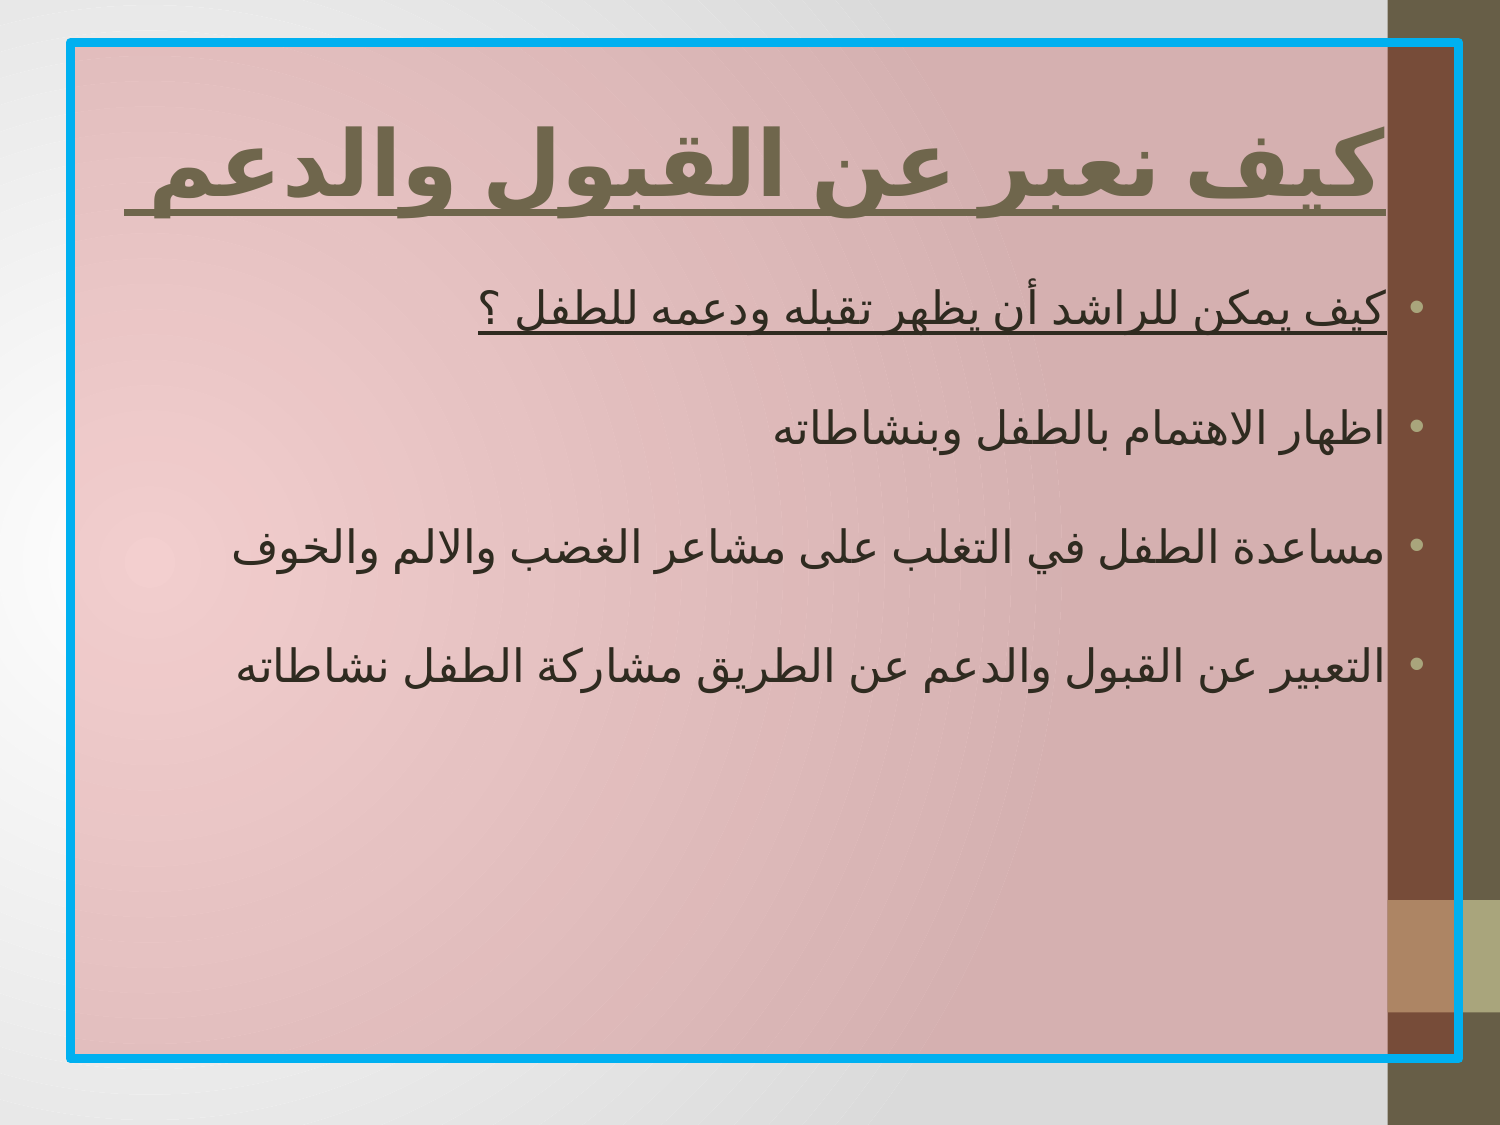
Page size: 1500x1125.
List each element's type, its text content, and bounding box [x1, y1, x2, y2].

list كيف نعبر عن القبول والدعم كيف يمكن للراشد أن يظهر تقبله ودعمه للطفل ؟ اظهار الاهتمام بالطفل وبنشاطاته مساعدة الطفل في التغلب على مشاعر الغضب والالم والخوف التعبير عن القبول والدعم عن الطريق مشاركة الطفل نشاطاته [70, 42, 1459, 1059]
